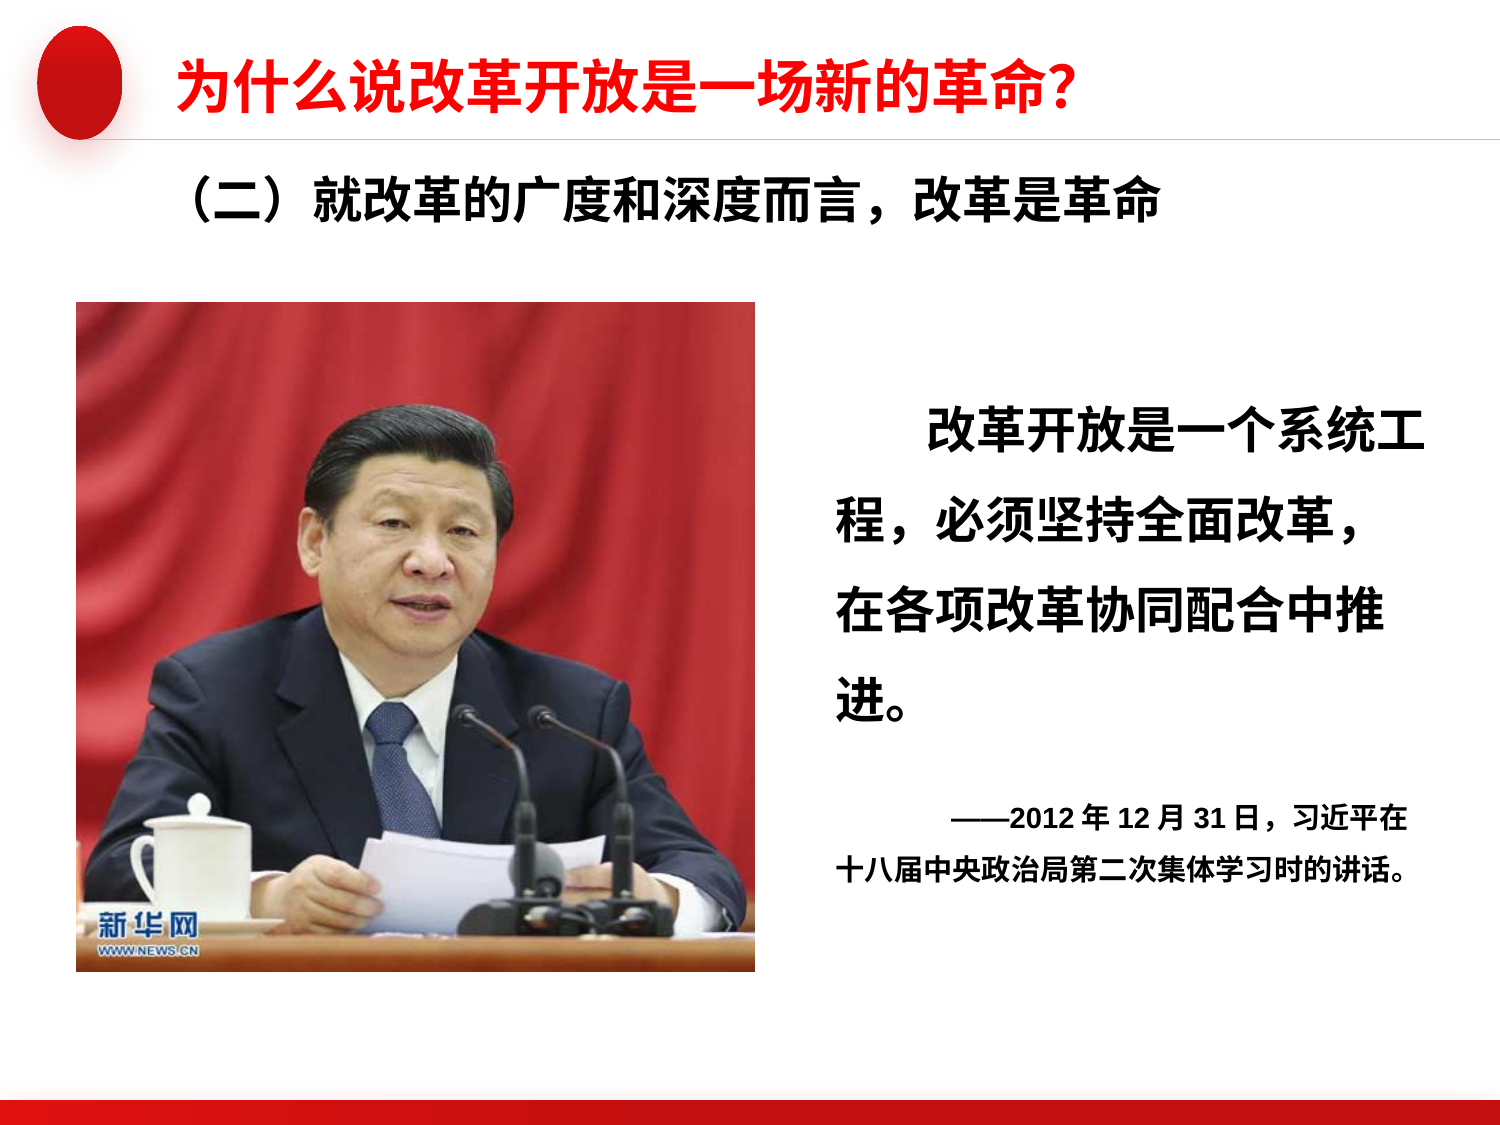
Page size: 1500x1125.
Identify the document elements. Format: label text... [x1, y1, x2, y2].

picture [76, 302, 755, 972]
text_box 为什么说改革开放是一场新的革命？ [159, 42, 1246, 128]
text_box 改革开放是一个系统工程，必须坚持全面改革，在各项改革协同配合中推进。 ——2012年12月31日，习近平在十八届中央政治局第二次集体学习时的讲话。 [820, 361, 1447, 918]
text_box （二）就改革的广度和深度而言，改革是革命 [147, 160, 1398, 236]
